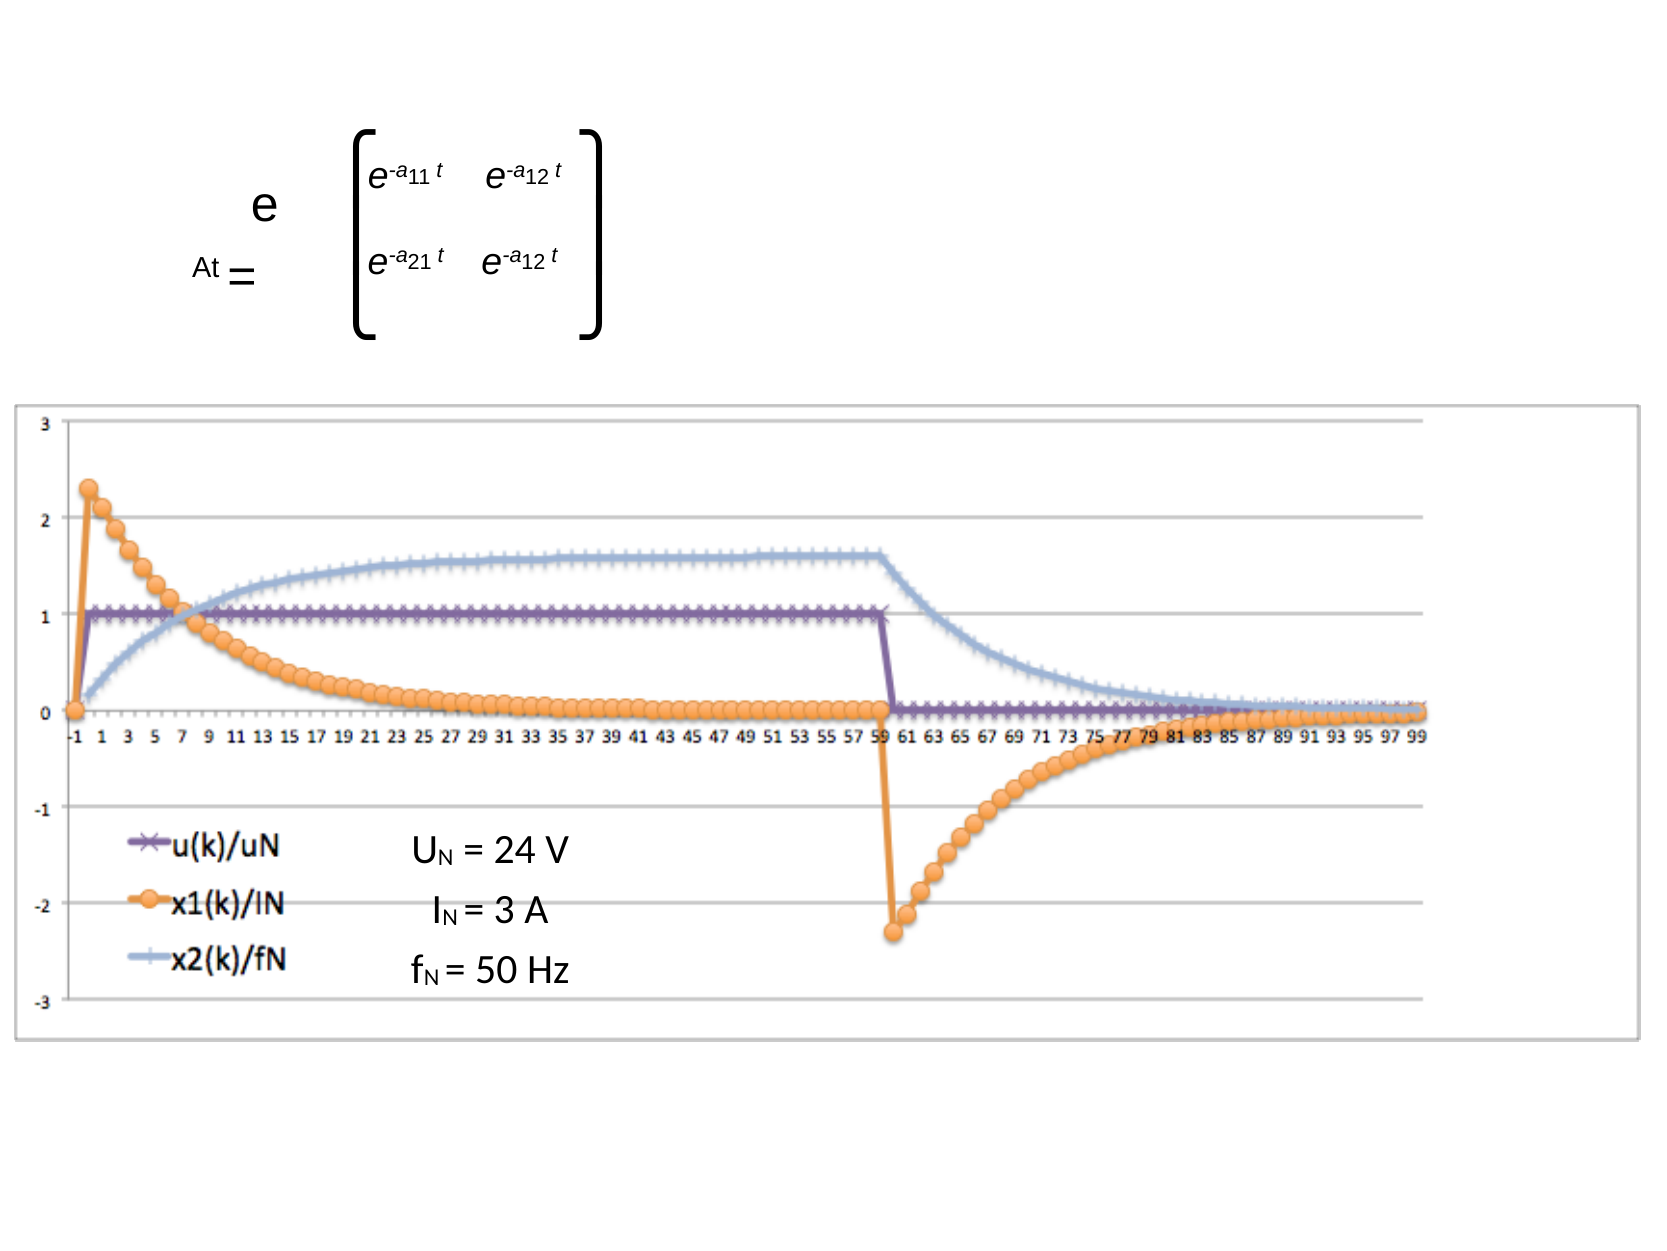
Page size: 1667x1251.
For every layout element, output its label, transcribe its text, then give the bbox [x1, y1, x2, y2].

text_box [315, 124, 397, 338]
text_box e-a11 t [404, 151, 482, 197]
text_box e-a12 t [474, 236, 554, 282]
text_box e-a12 t [478, 151, 554, 203]
text_box eAt = [183, 187, 293, 276]
text_box e-a21 t [404, 236, 474, 282]
picture [13, 404, 1641, 1042]
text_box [558, 124, 641, 338]
